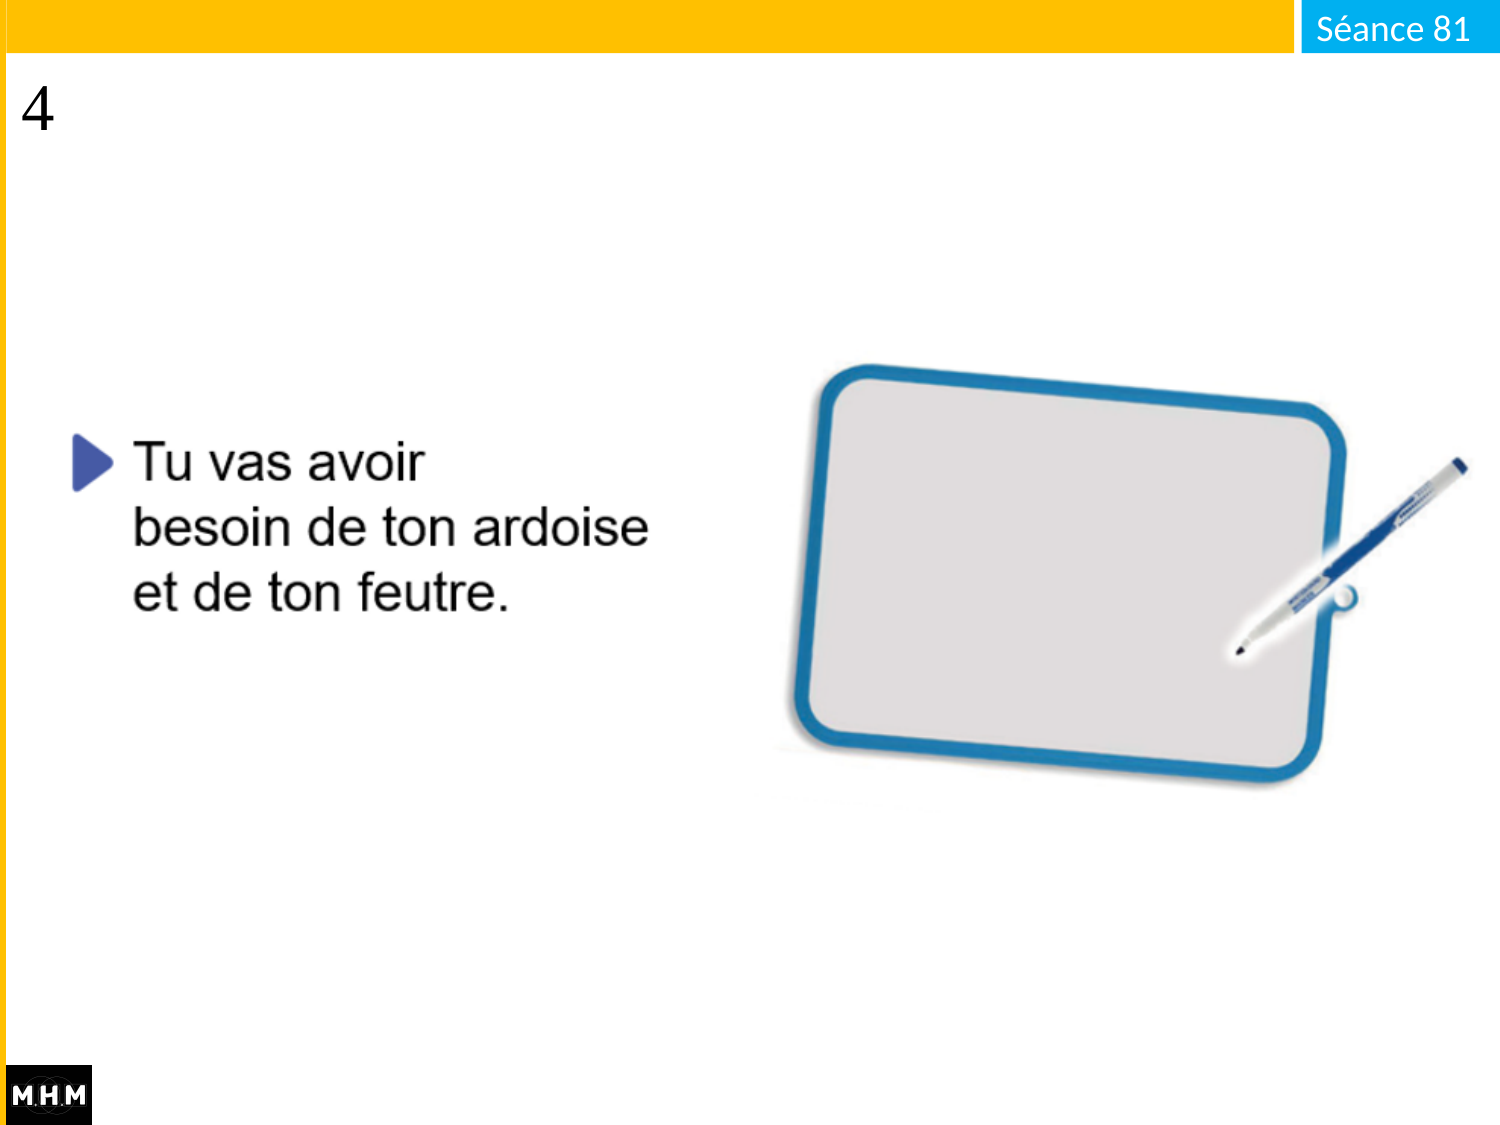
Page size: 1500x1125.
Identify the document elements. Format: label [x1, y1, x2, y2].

picture [44, 300, 1500, 841]
picture [6, 1065, 92, 1125]
